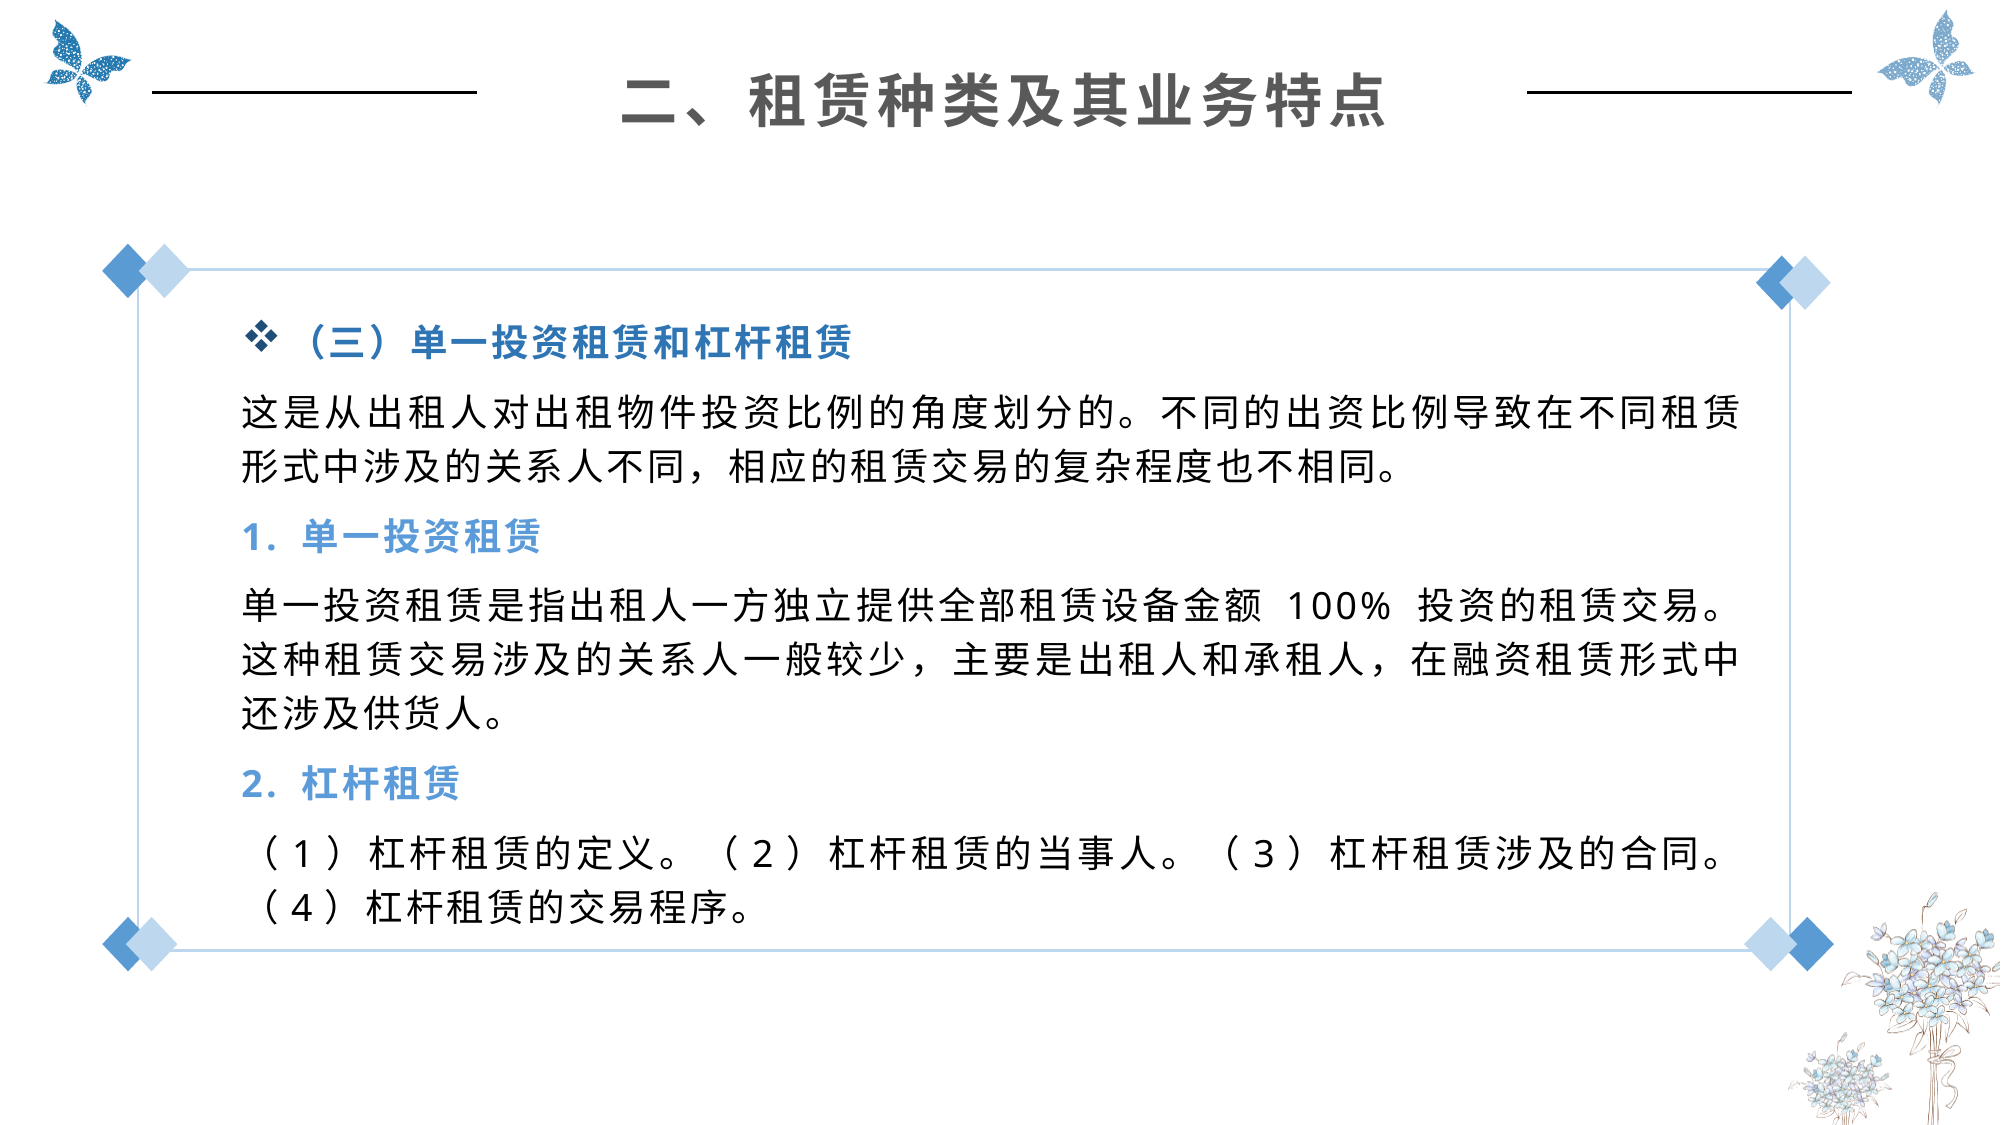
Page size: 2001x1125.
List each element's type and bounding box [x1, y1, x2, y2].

text_box [102, 243, 1834, 972]
text_box [151, 55, 1852, 142]
picture [1788, 892, 2000, 1125]
